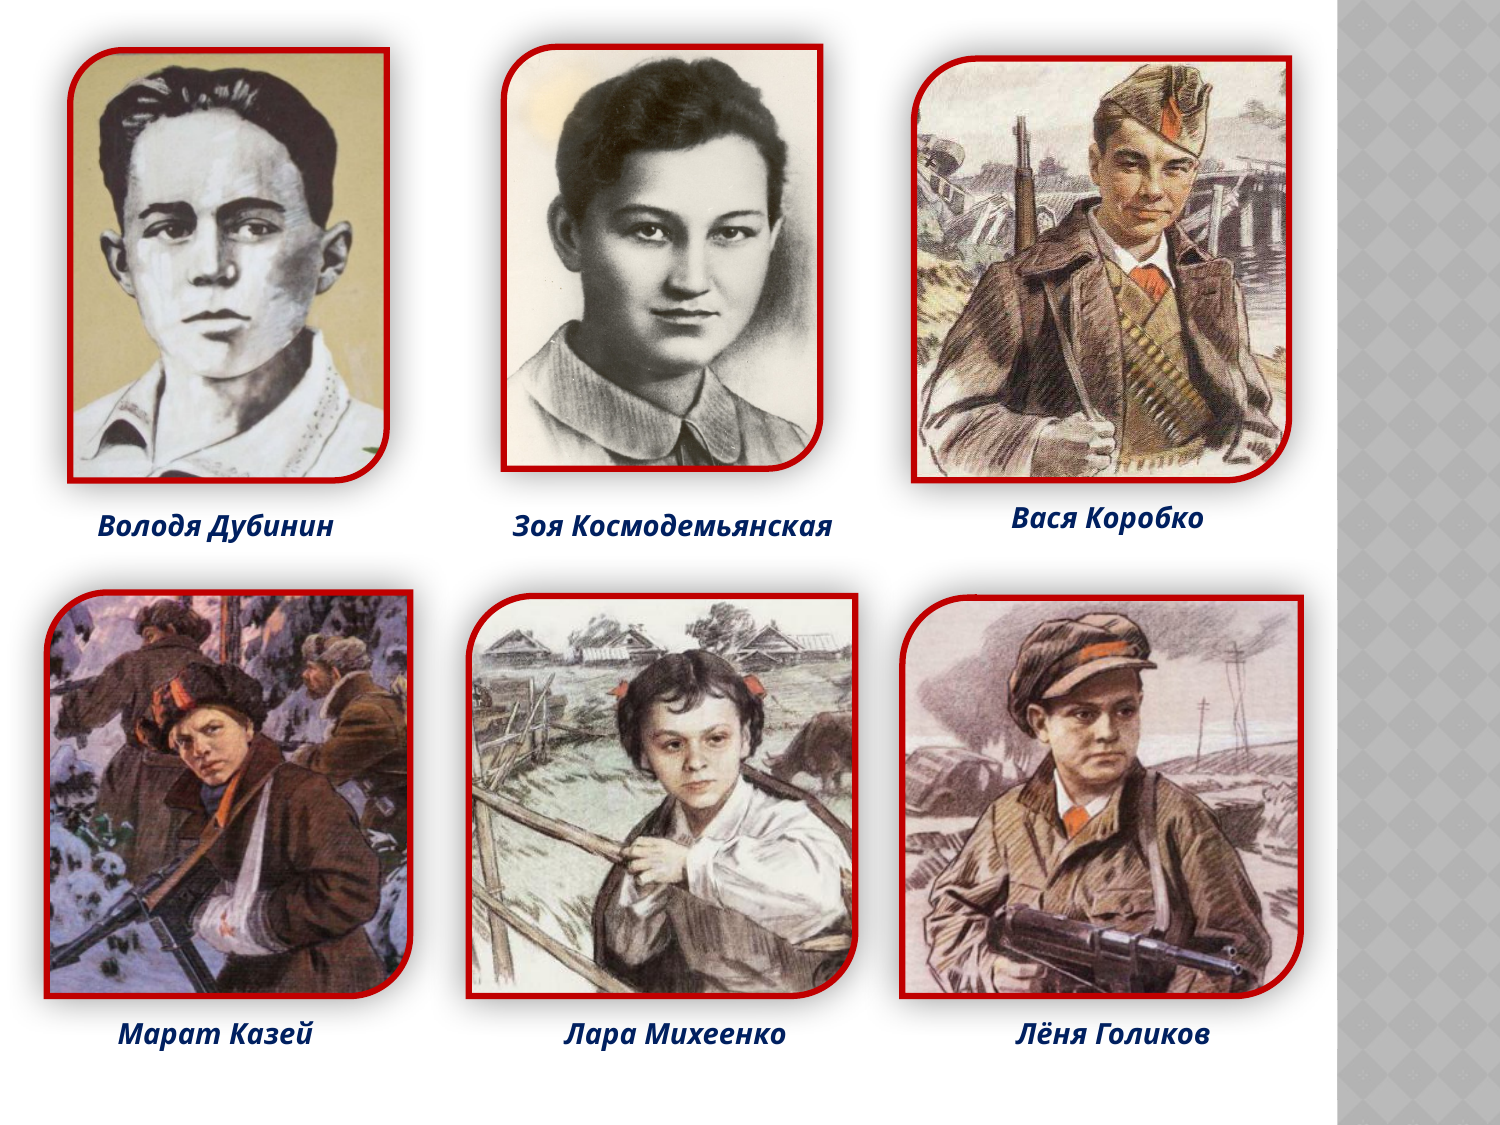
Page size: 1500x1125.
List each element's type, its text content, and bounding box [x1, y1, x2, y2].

picture [901, 597, 1302, 997]
text_box Лара Михеенко [549, 1007, 802, 1058]
text_box Володя Дубинин [82, 500, 350, 550]
text_box Зоя Космодемьянская [497, 500, 848, 550]
picture [468, 595, 856, 997]
picture [46, 591, 411, 997]
text_box Лёня Голиков [1001, 1007, 1226, 1058]
picture [503, 46, 821, 470]
text_box Вася Коробко [996, 492, 1220, 542]
text_box Марат Казей [102, 1007, 328, 1058]
picture [913, 58, 1290, 481]
picture [69, 49, 388, 481]
